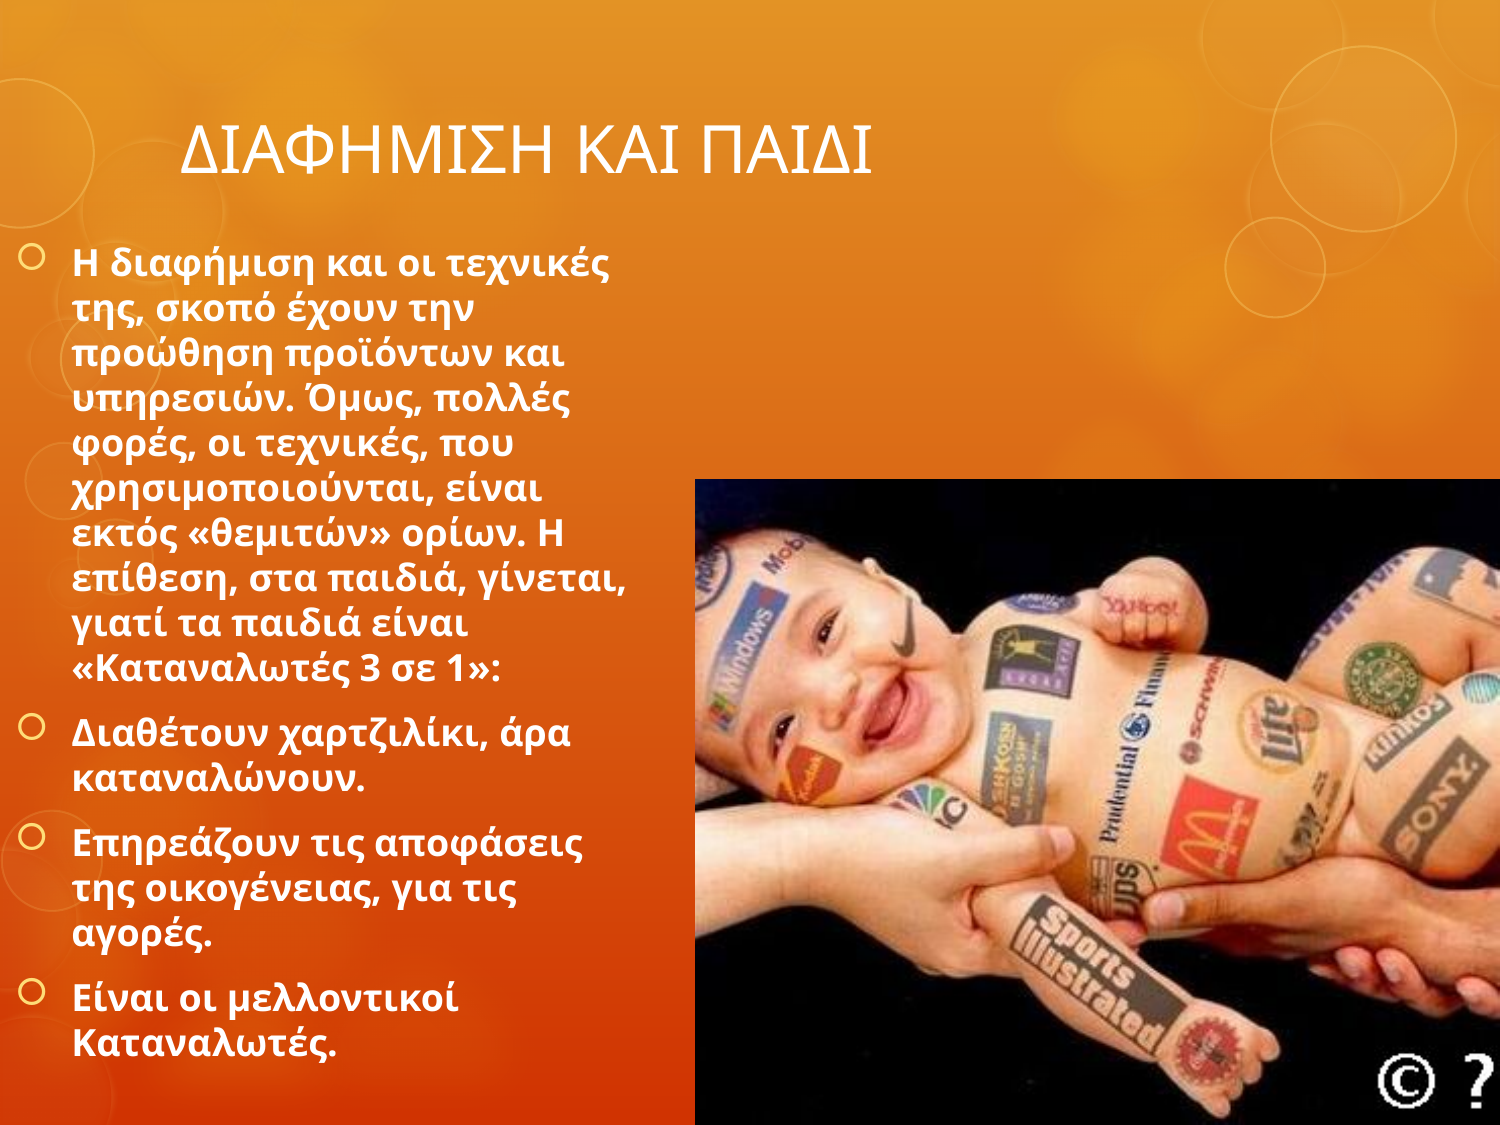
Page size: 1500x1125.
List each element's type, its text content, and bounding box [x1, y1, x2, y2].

title ΔΙΑΦΗΜΙΣΗ ΚΑΙ ΠΑΙΔΙ [165, 110, 1335, 263]
picture [694, 479, 1500, 1125]
list Η διαφήμιση και οι τεχνικές της, σκοπό έχουν την προώθηση προϊόντων και υπηρεσιών. Όμως, πολλές φορές, οι τεχνικές, που χρησιμοποιούνται, είναι εκτός «θεμιτών» ορίων. Η επίθεση, στα παιδιά, γίνεται, γιατί τα παιδιά είναι «Καταναλωτές 3 σε 1»: Διαθέτουν χαρτζιλίκι, άρα καταναλώνουν. Επηρεάζουν τις αποφάσεις της οικογένειας, για τις αγορές. Είναι οι μελλοντικοί Καταναλωτές. [0, 231, 644, 1106]
